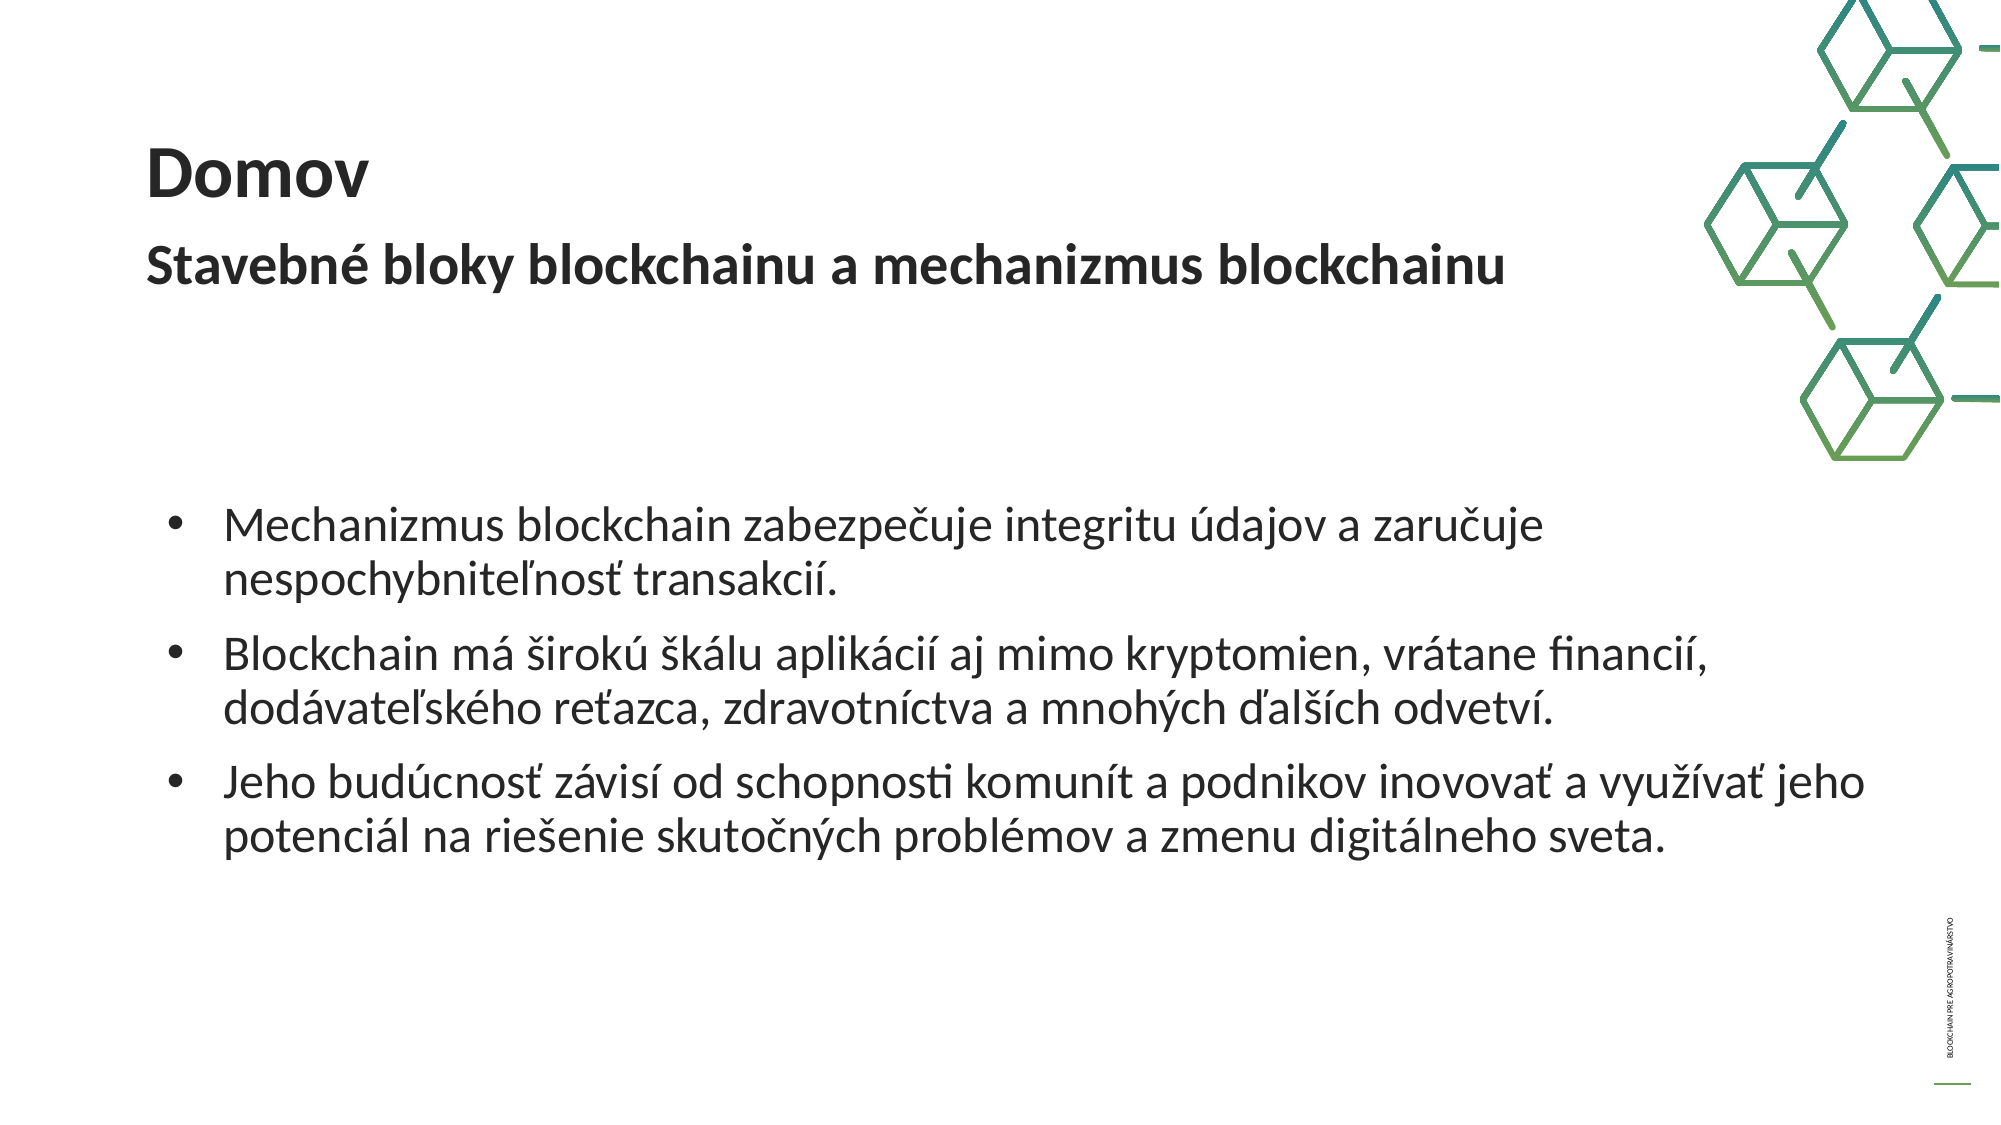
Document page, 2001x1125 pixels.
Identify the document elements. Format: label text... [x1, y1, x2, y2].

list Domov Stavebné bloky blockchainu a mechanizmus blockchainu [130, 124, 1698, 337]
list Mechanizmus blockchain zabezpečuje integritu údajov a zaručuje nespochybniteľnosť transakcií. Blockchain má širokú škálu aplikácií aj mimo kryptomien, vrátane financií, dodávateľského reťazca, zdravotníctva a mnohých ďalších odvetví. Jeho budúcnosť závisí od schopnosti komunít a podnikov inovovať a využívať jeho potenciál na riešenie skutočných problémov a zmenu digitálneho sveta. [151, 490, 1890, 1123]
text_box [1703, 0, 2000, 462]
